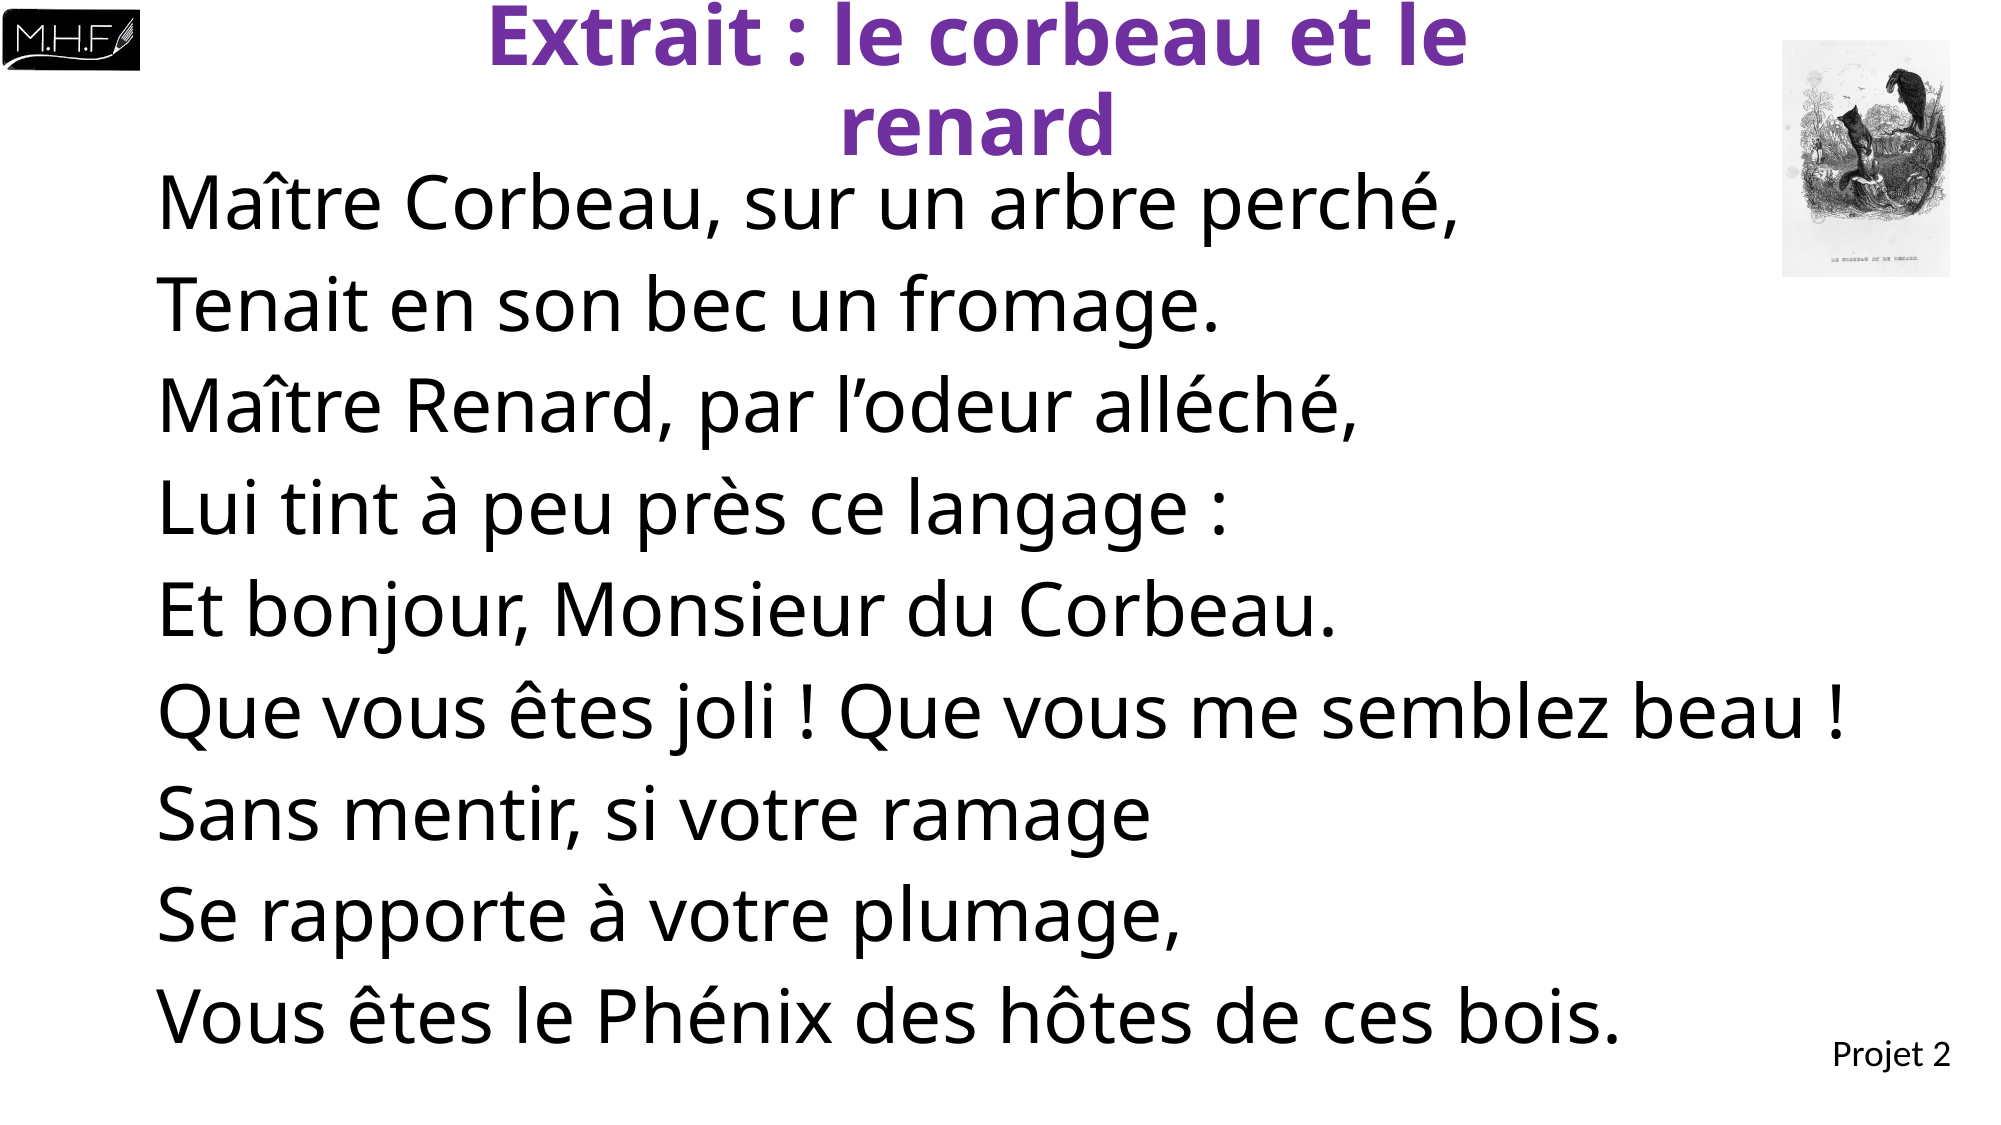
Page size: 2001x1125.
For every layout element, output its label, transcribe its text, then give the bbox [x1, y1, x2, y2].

title Extrait : le corbeau et le renard [373, 42, 1583, 125]
text_box Projet 2 [1867, 1021, 1967, 1082]
picture [1782, 40, 1950, 277]
picture [0, 7, 140, 74]
list Maître Corbeau, sur un arbre perché, Tenait en son bec un fromage. Maître Renard, par l’odeur alléché, Lui tint à peu près ce langage : Et bonjour, Monsieur du Corbeau. Que vous êtes joli ! Que vous me semblez beau ! Sans mentir, si votre ramage Se rapporte à votre plumage, Vous êtes le Phénix des hôtes de ces bois. [141, 156, 1867, 1125]
